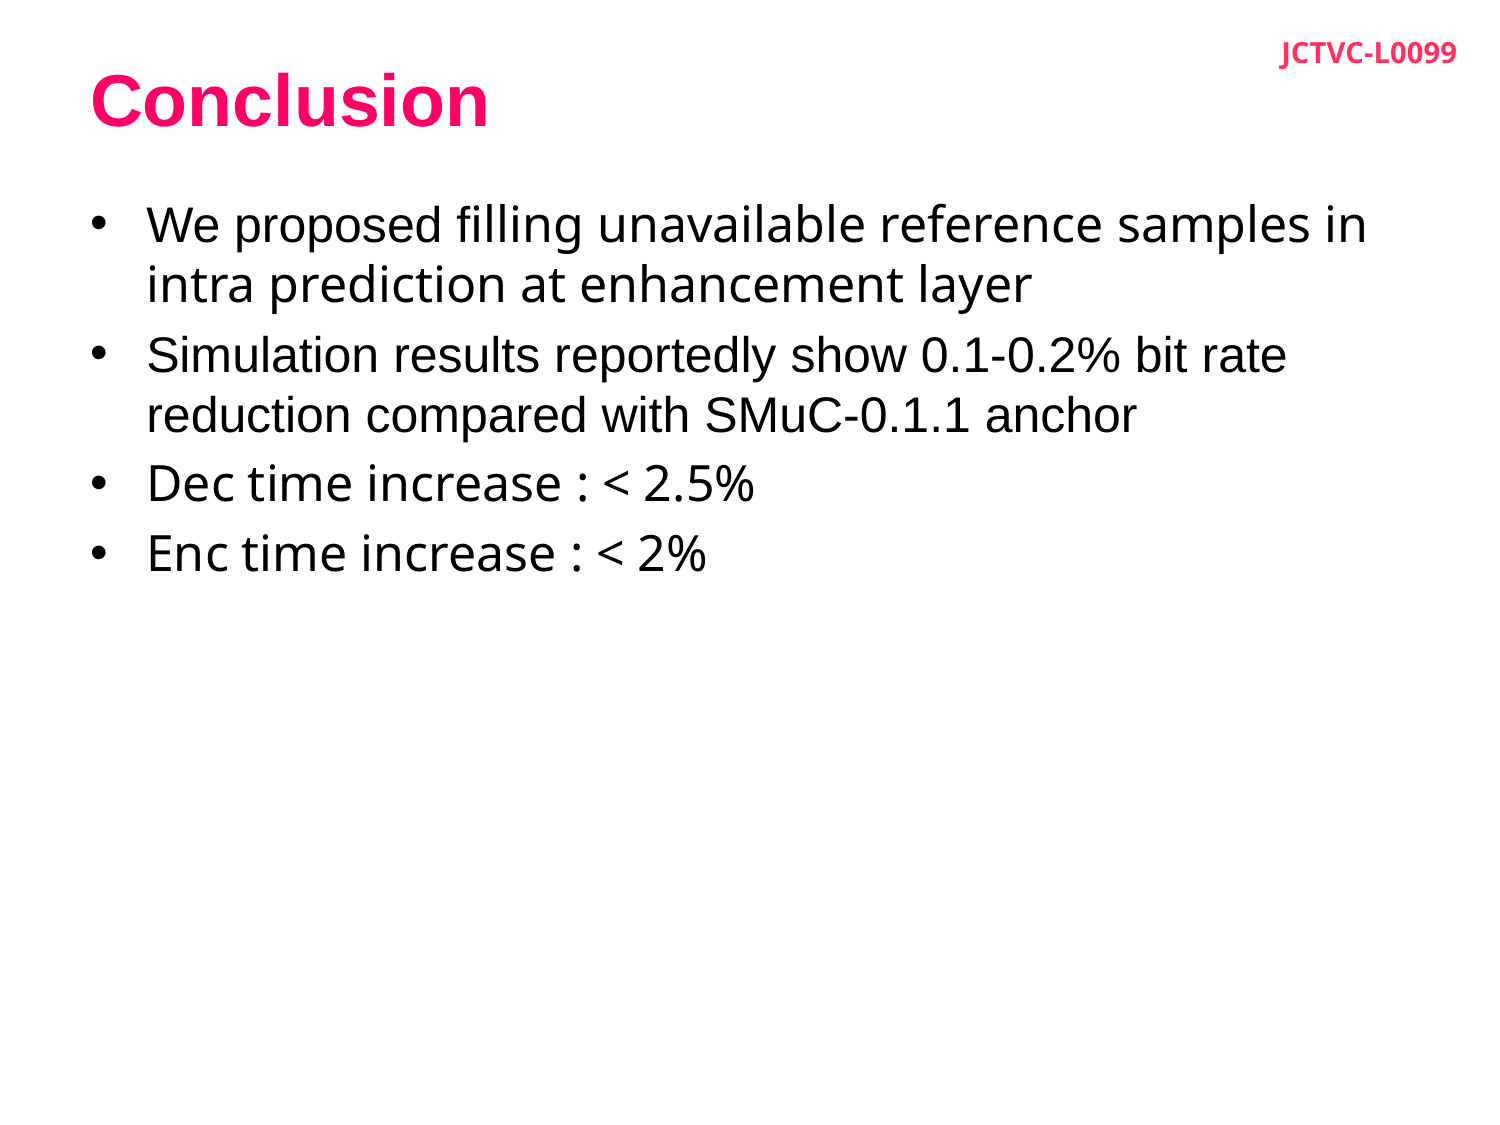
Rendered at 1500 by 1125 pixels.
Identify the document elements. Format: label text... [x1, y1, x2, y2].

list We proposed filling unavailable reference samples in intra prediction at enhancement layer Simulation results reportedly show 0.1-0.2% bit rate reduction compared with SMuC-0.1.1 anchor Dec time increase : < 2.5% Enc time increase : < 2% [75, 184, 1425, 1005]
title Conclusion [75, 45, 1425, 149]
text_box JCTVC-L0099 [1241, 27, 1472, 77]
